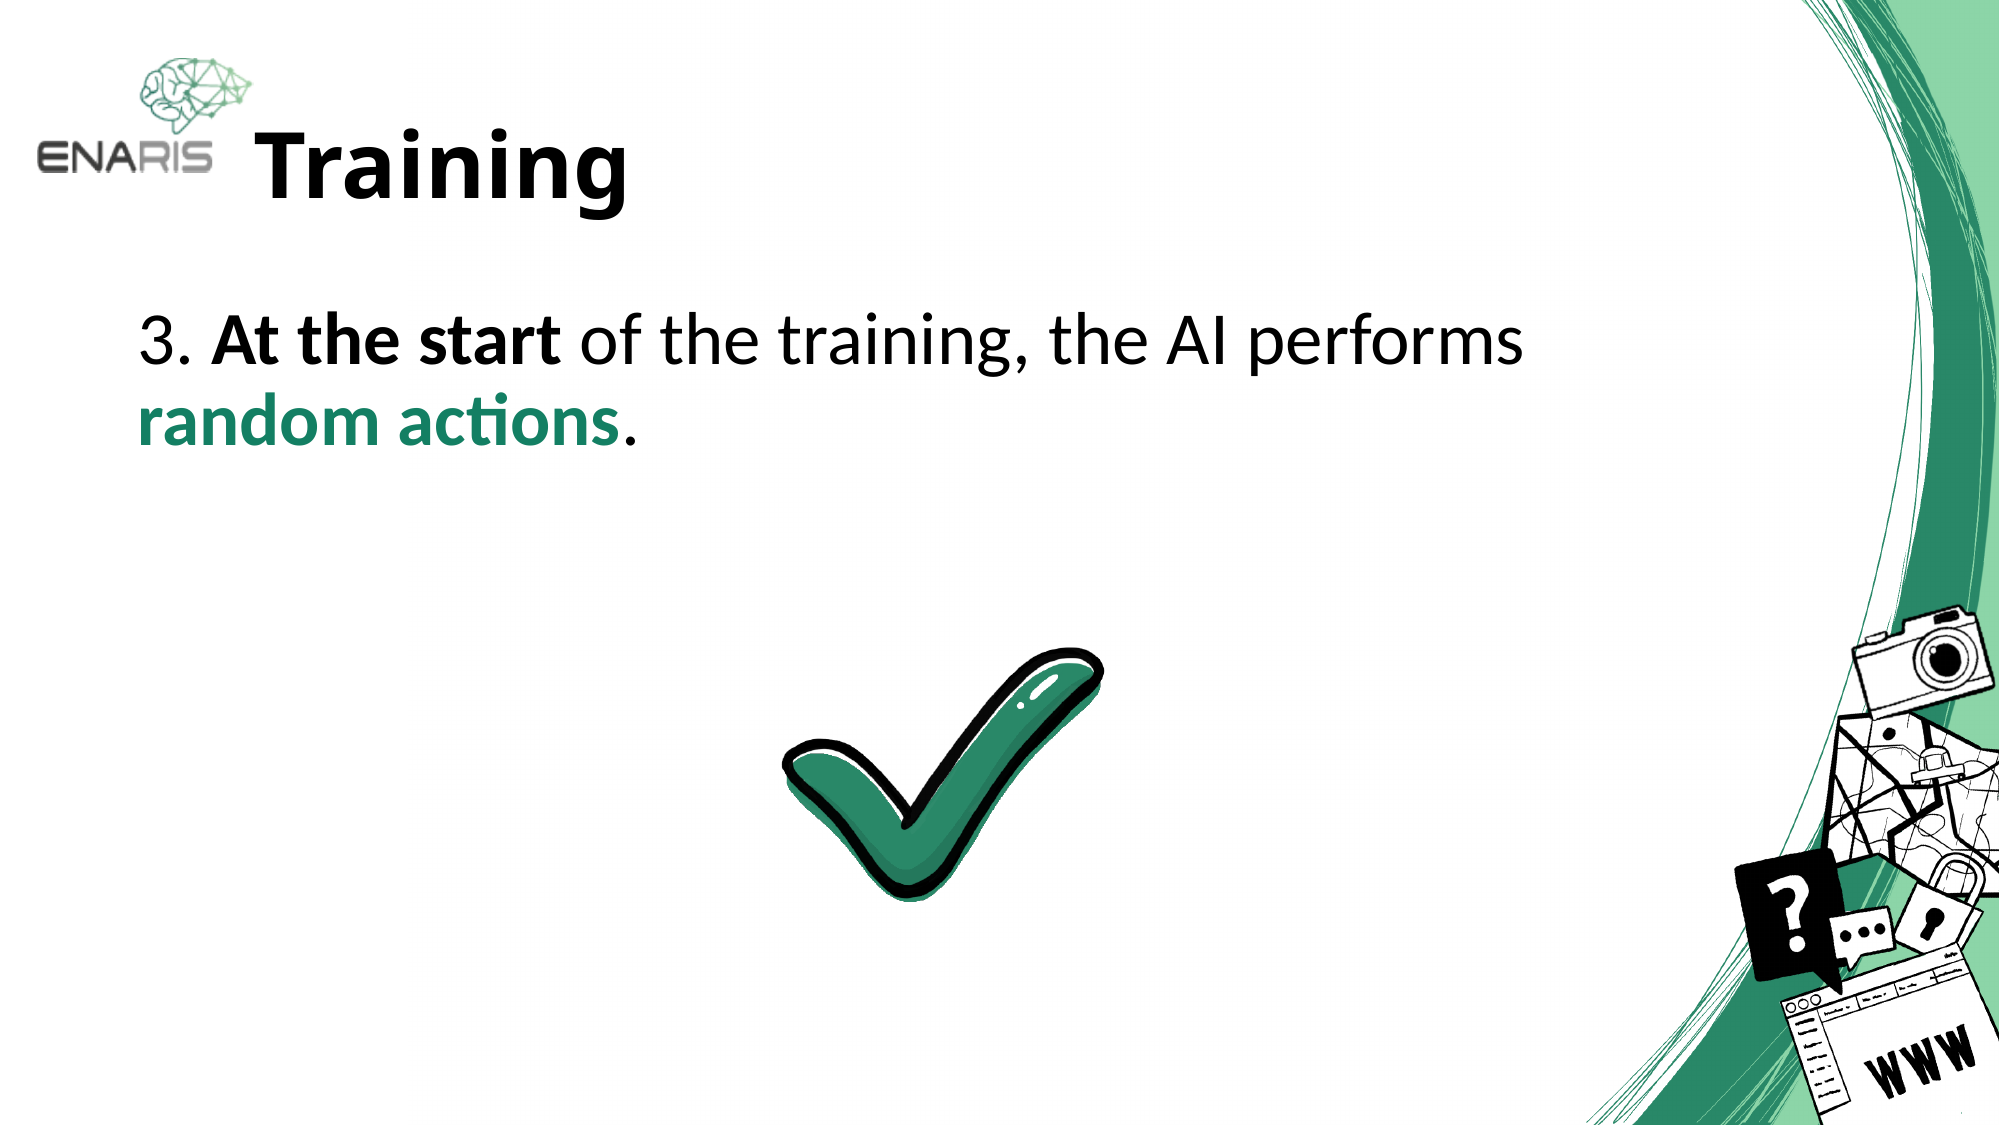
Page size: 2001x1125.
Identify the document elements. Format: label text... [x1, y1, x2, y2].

list 3. At the start of the training, the AI performs random actions. [137, 299, 1728, 1014]
title Training [253, 59, 1863, 278]
picture [37, 58, 254, 173]
picture [408, 0, 1999, 1125]
